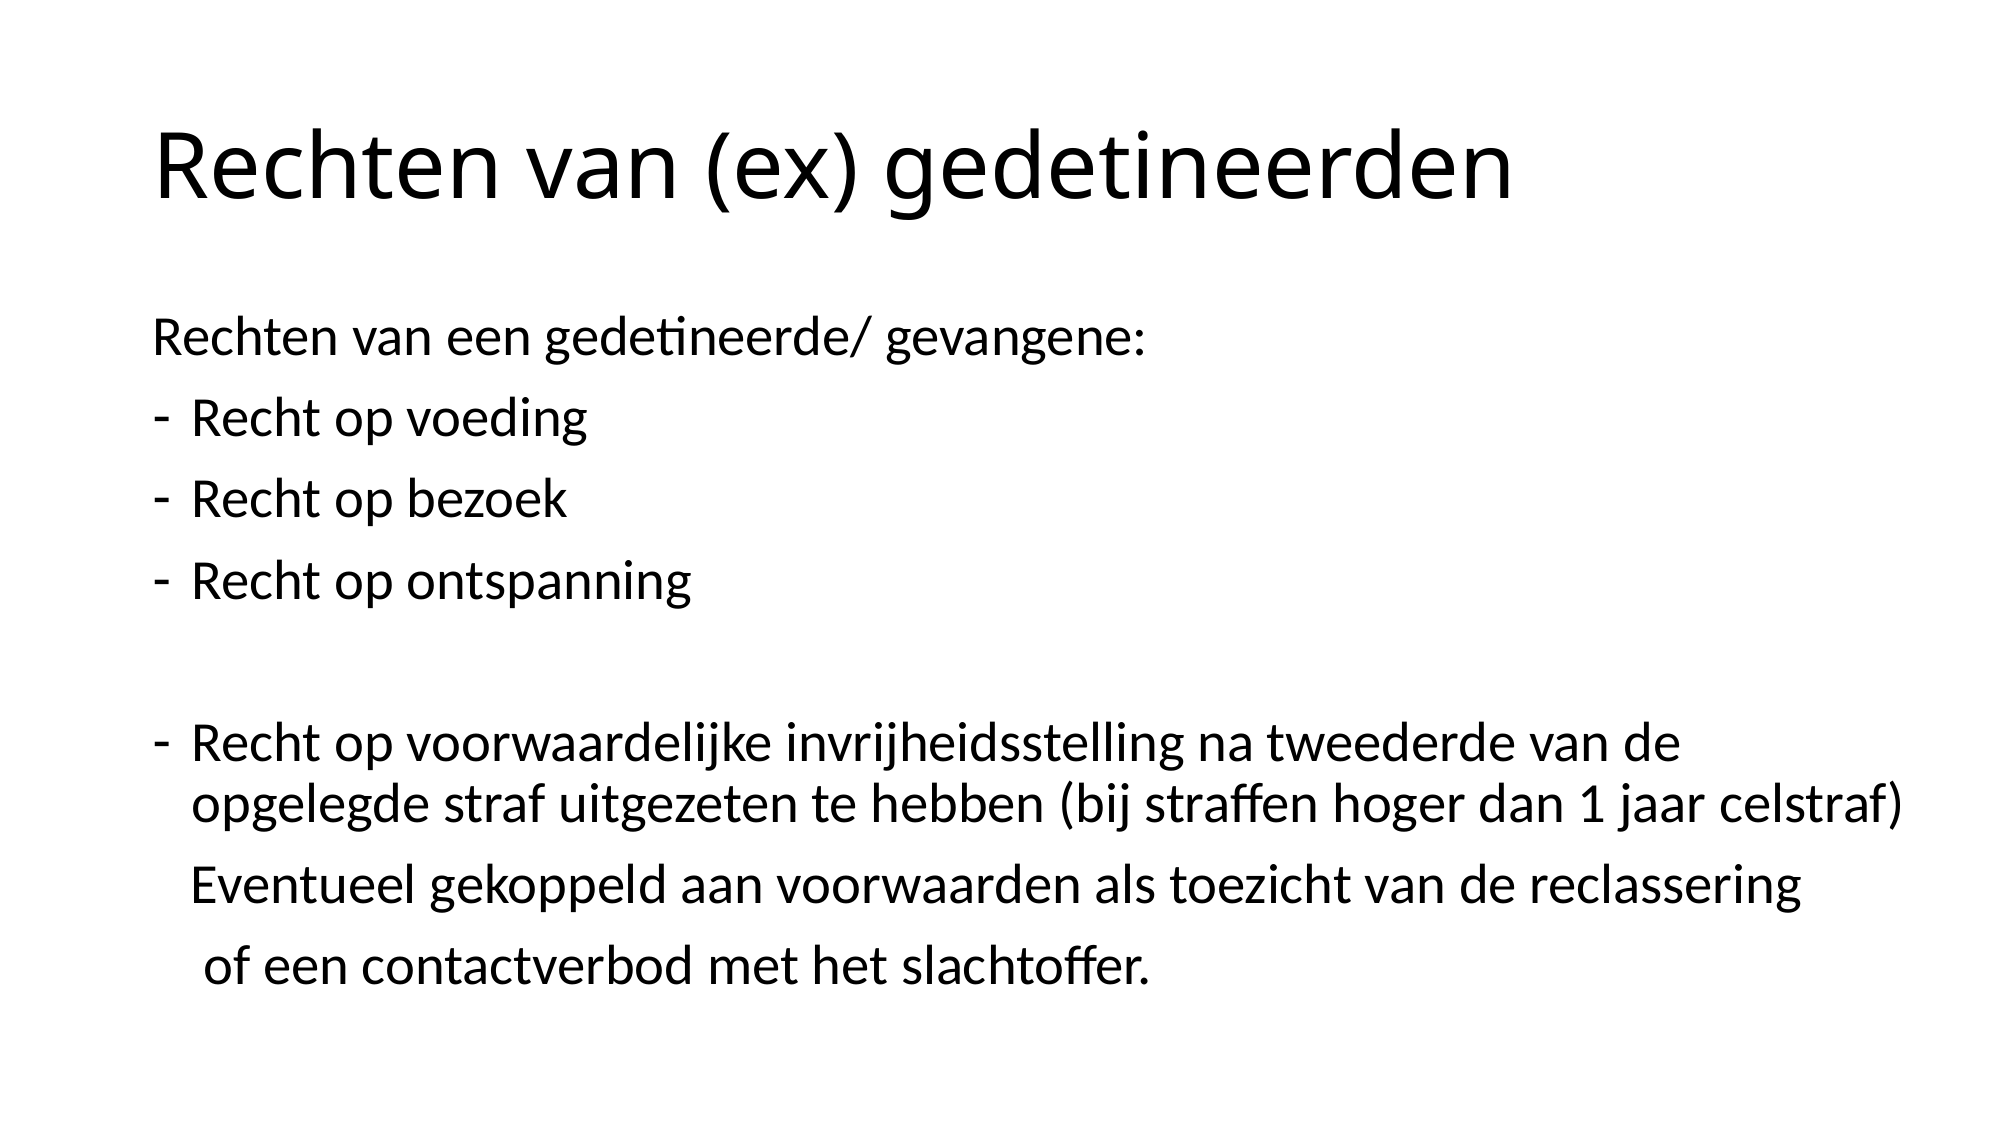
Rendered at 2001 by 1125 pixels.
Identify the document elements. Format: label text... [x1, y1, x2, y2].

title Rechten van (ex) gedetineerden [137, 59, 1863, 278]
list Rechten van een gedetineerde/ gevangene: Recht op voeding Recht op bezoek Recht op ontspanning Recht op voorwaardelijke invrijheidsstelling na tweederde van de opgelegde straf uitgezeten te hebben (bij straffen hoger dan 1 jaar celstraf) Eventueel gekoppeld aan voorwaarden als toezicht van de reclassering of een contactverbod met het slachtoffer. [137, 299, 1931, 1014]
